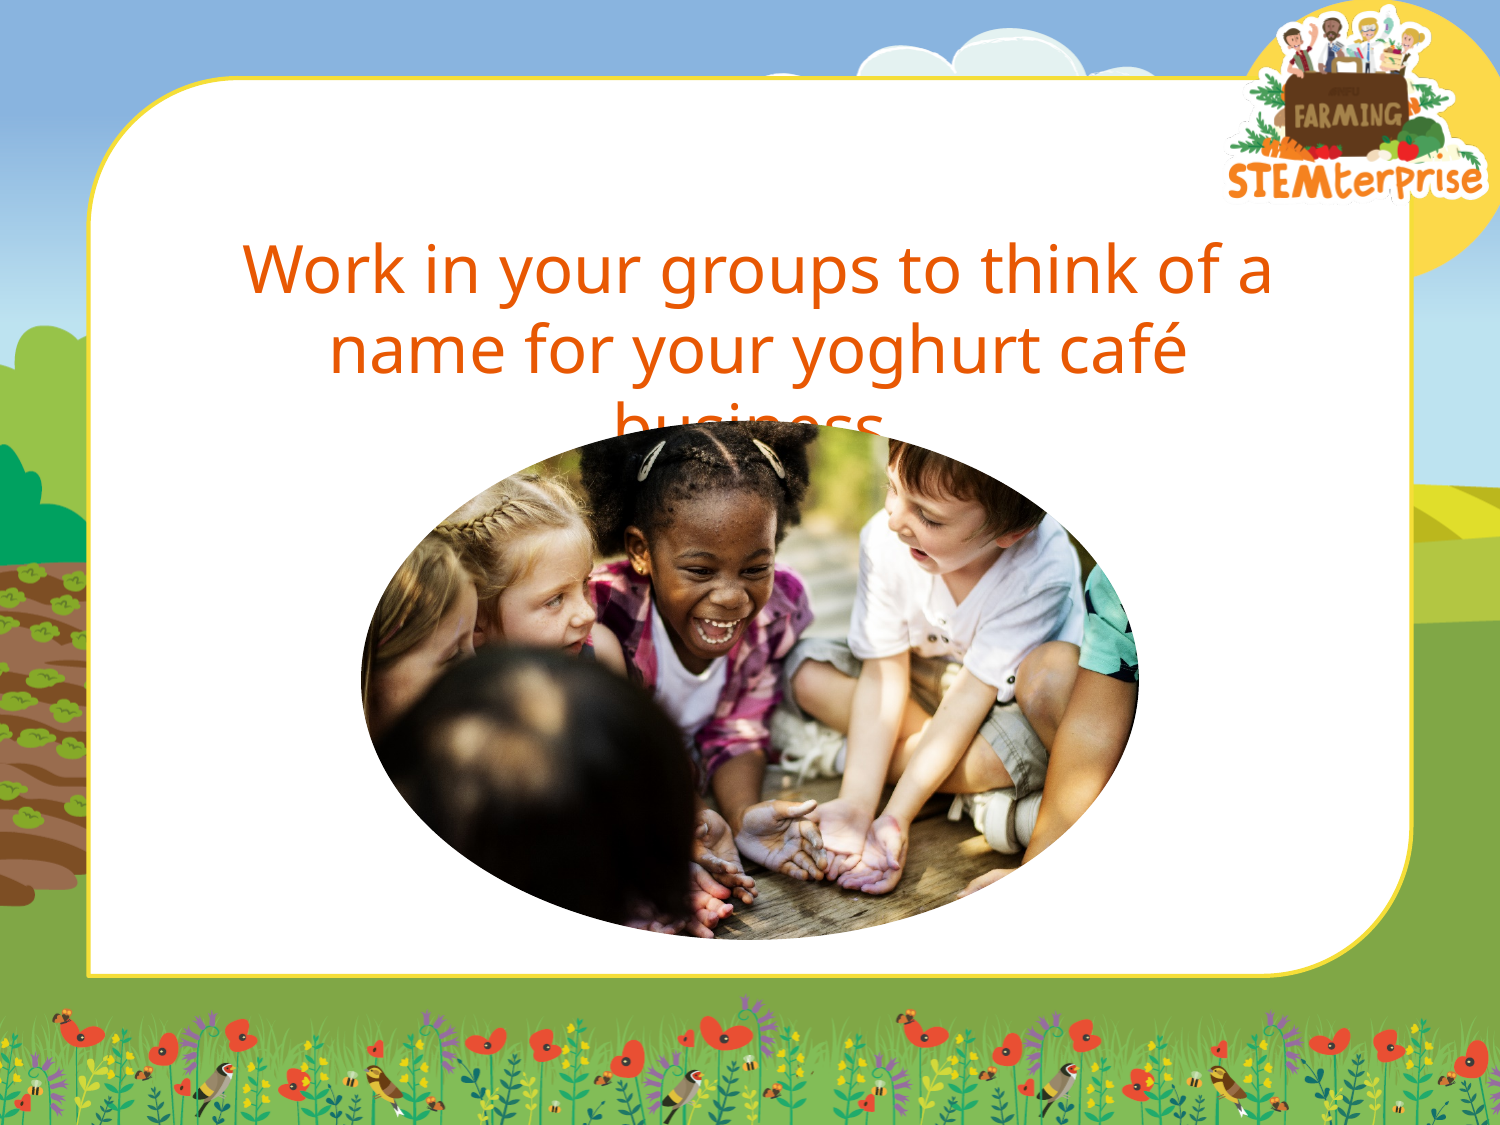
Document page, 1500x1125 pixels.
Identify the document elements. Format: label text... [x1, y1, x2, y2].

text_box Work in your groups to think of a name for your yoghurt café business. [162, 149, 1356, 474]
text_box [86, 75, 1414, 978]
picture [0, 0, 1500, 1125]
